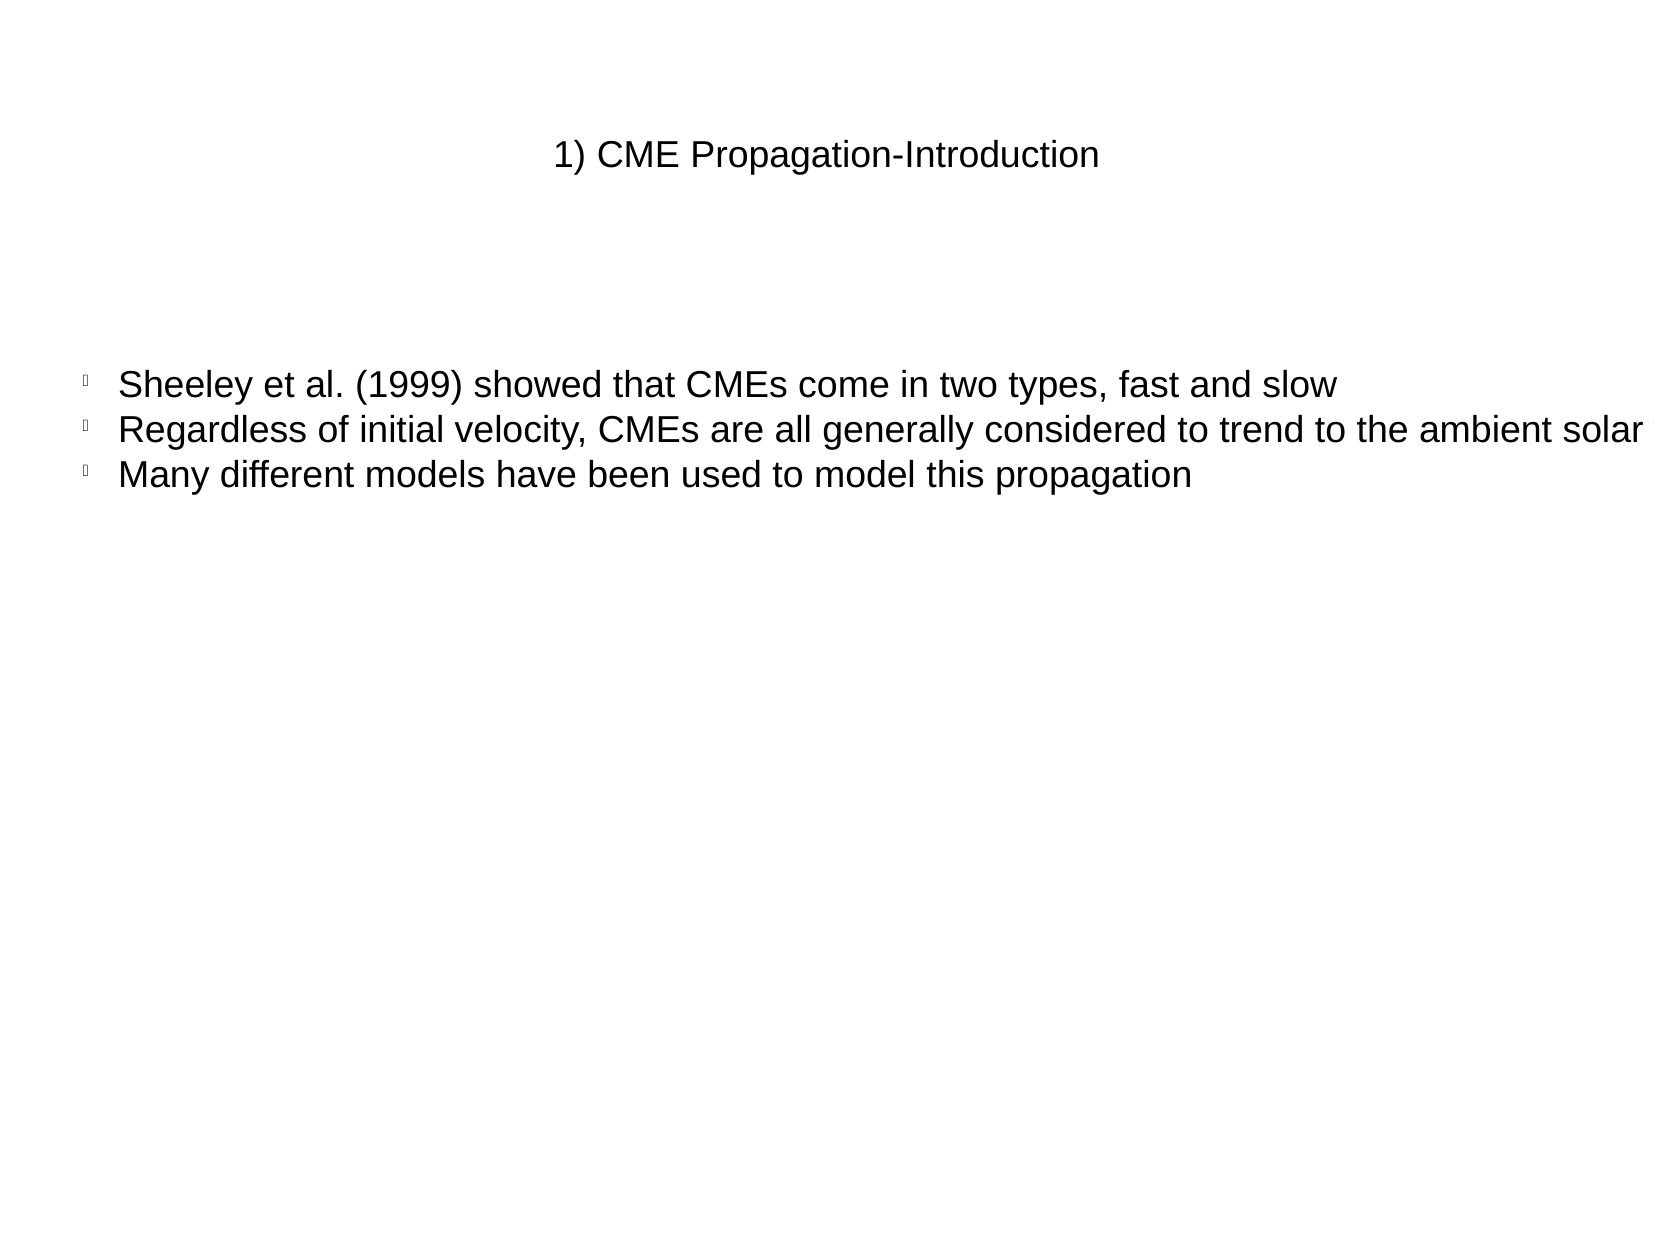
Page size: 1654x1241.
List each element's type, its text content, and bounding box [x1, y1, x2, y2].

text_box 1) CME Propagation-Introduction [82, 49, 1571, 257]
text_box Sheeley et al. (1999) showed that CMEs come in two types, fast and slow Regardless of initial velocity, CMEs are all generally considered to trend to the ambient solar wind speed as they propagate Many different models have been used to model this propagation [82, 359, 1538, 1241]
